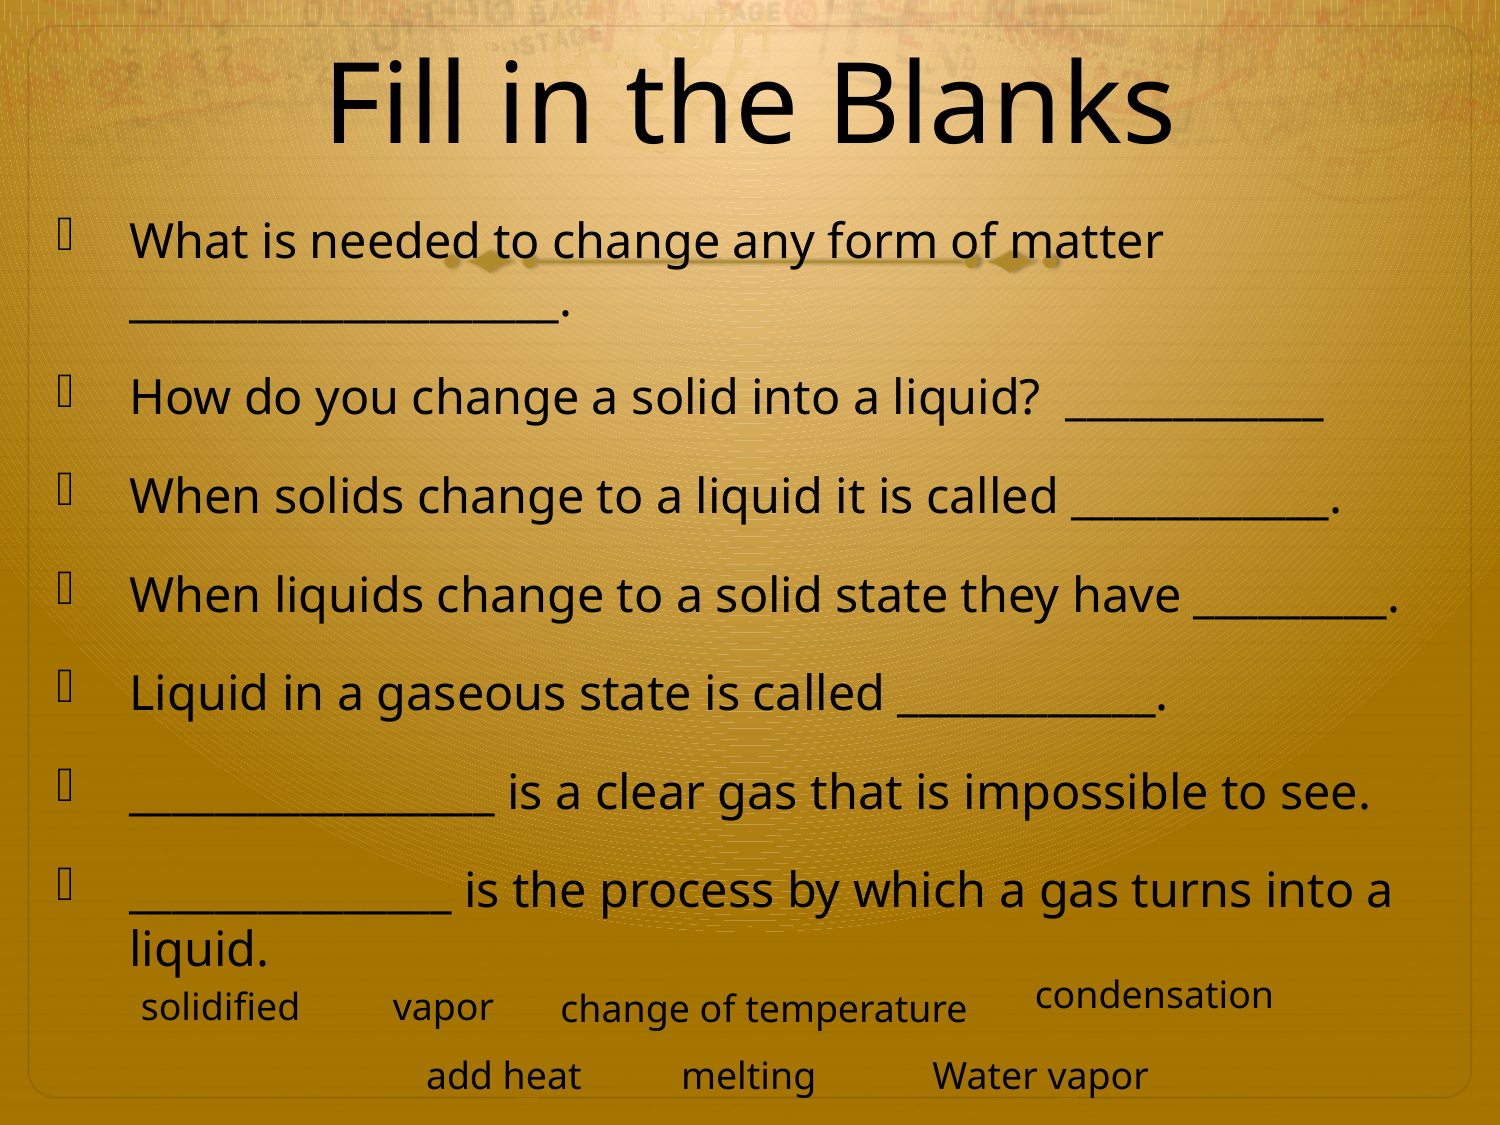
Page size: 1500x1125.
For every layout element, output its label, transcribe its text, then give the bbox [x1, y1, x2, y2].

list What is needed to change any form of matter ____________________. How do you change a solid into a liquid? ____________ When solids change to a liquid it is called ____________. When liquids change to a solid state they have _________. Liquid in a gaseous state is called ____________. _________________ is a clear gas that is impossible to see. _______________ is the process by which a gas turns into a liquid. [41, 202, 1500, 988]
text_box Water vapor [917, 1045, 1164, 1105]
text_box melting [666, 1045, 832, 1105]
title Fill in the Blanks [93, 45, 1407, 152]
picture [0, 0, 1500, 1125]
text_box change of temperature [545, 978, 983, 1038]
text_box add heat [411, 1045, 597, 1105]
text_box condensation [1020, 963, 1290, 1023]
text_box vapor [378, 975, 509, 1036]
text_box solidified [126, 975, 316, 1036]
